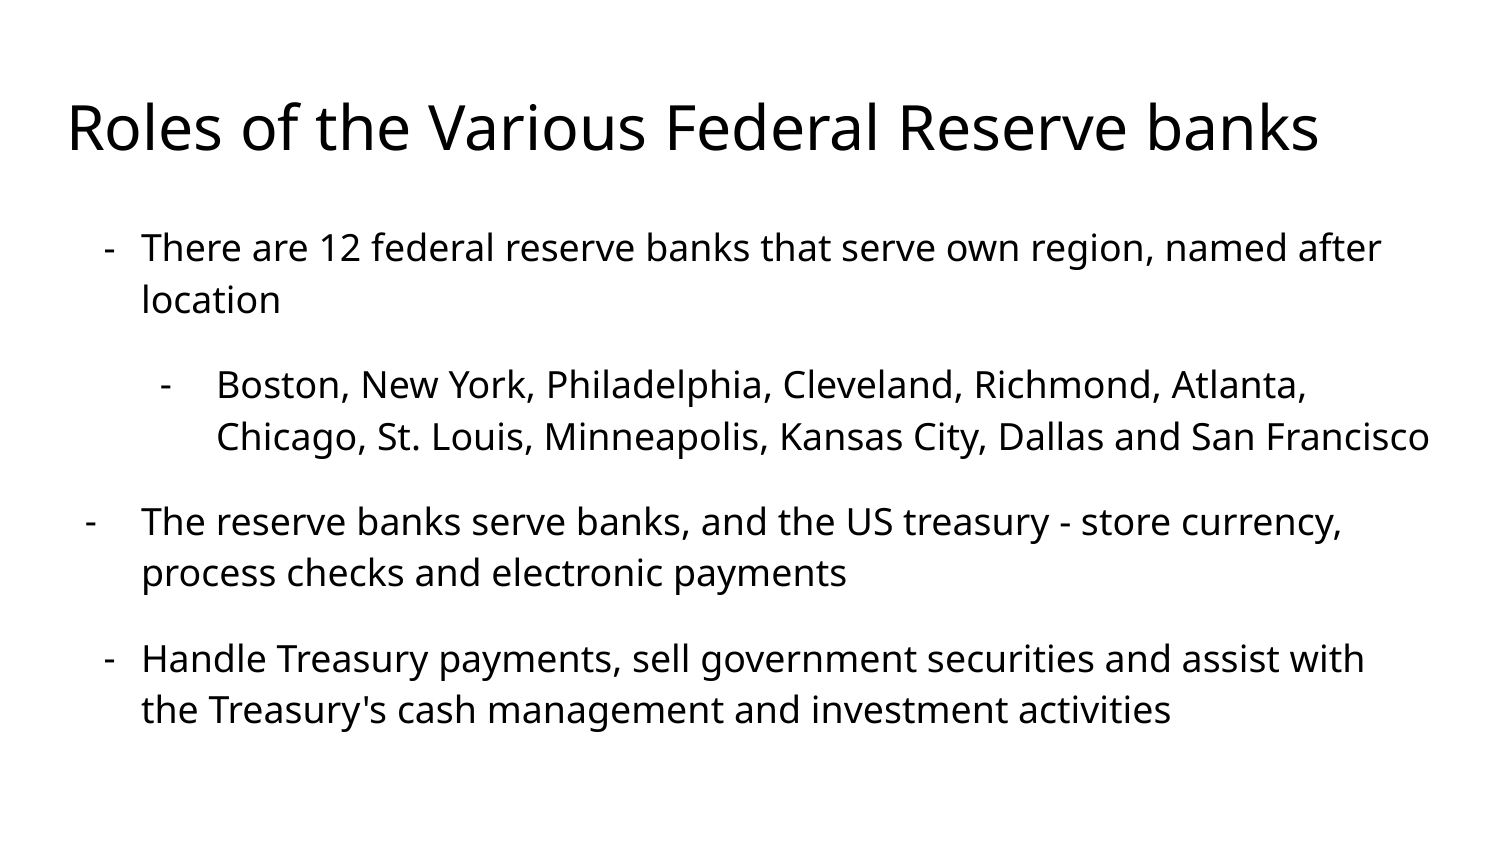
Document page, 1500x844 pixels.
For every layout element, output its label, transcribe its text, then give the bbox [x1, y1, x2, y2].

list There are 12 federal reserve banks that serve own region, named after location Boston, New York, Philadelphia, Cleveland, Richmond, Atlanta, Chicago, St. Louis, Minneapolis, Kansas City, Dallas and San Francisco The reserve banks serve banks, and the US treasury - store currency, process checks and electronic payments Handle Treasury payments, sell government securities and assist with the Treasury's cash management and investment activities [51, 202, 1449, 750]
title Roles of the Various Federal Reserve banks [51, 72, 1449, 167]
